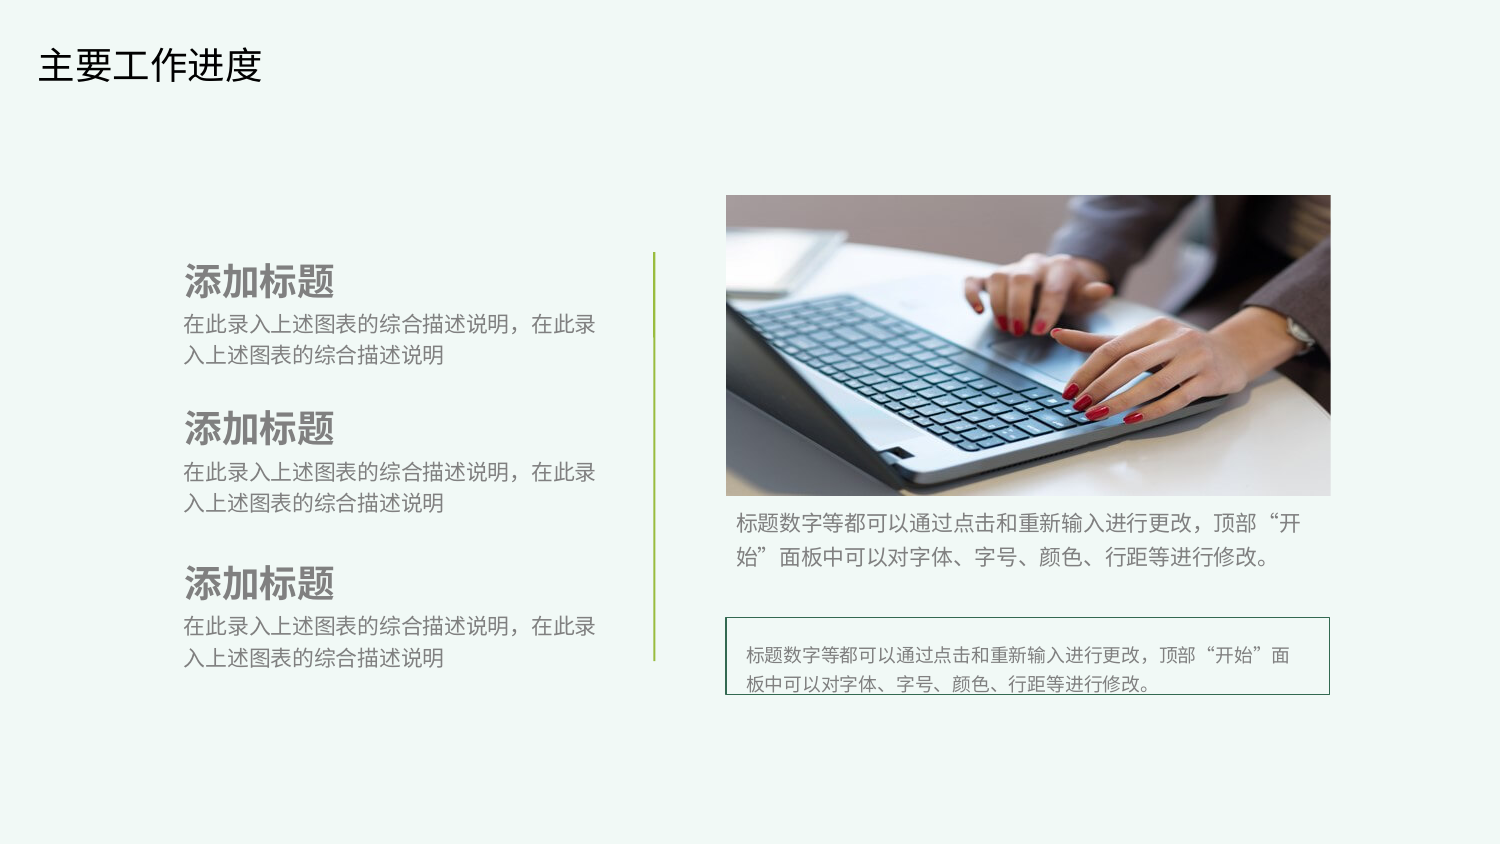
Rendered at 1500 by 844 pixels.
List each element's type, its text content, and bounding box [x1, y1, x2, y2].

text_box 标题数字等都可以通过点击和重新输入进行更改，顶部“开始”面板中可以对字体、字号、颜色、行距等进行修改。 [724, 496, 1337, 576]
text_box 添加标题 [173, 554, 347, 601]
text_box 添加标题 [173, 252, 347, 299]
text_box [726, 617, 1330, 695]
text_box 添加标题 [173, 399, 347, 447]
text_box 在此录入上述图表的综合描述说明，在此录入上述图表的综合描述说明 [172, 601, 619, 676]
text_box [726, 195, 1331, 496]
text_box 标题数字等都可以通过点击和重新输入进行更改，顶部“开始”面板中可以对字体、字号、颜色、行距等进行修改。 [734, 631, 1317, 702]
text_box 在此录入上述图表的综合描述说明，在此录入上述图表的综合描述说明 [172, 299, 619, 374]
text_box 在此录入上述图表的综合描述说明，在此录入上述图表的综合描述说明 [172, 447, 619, 522]
